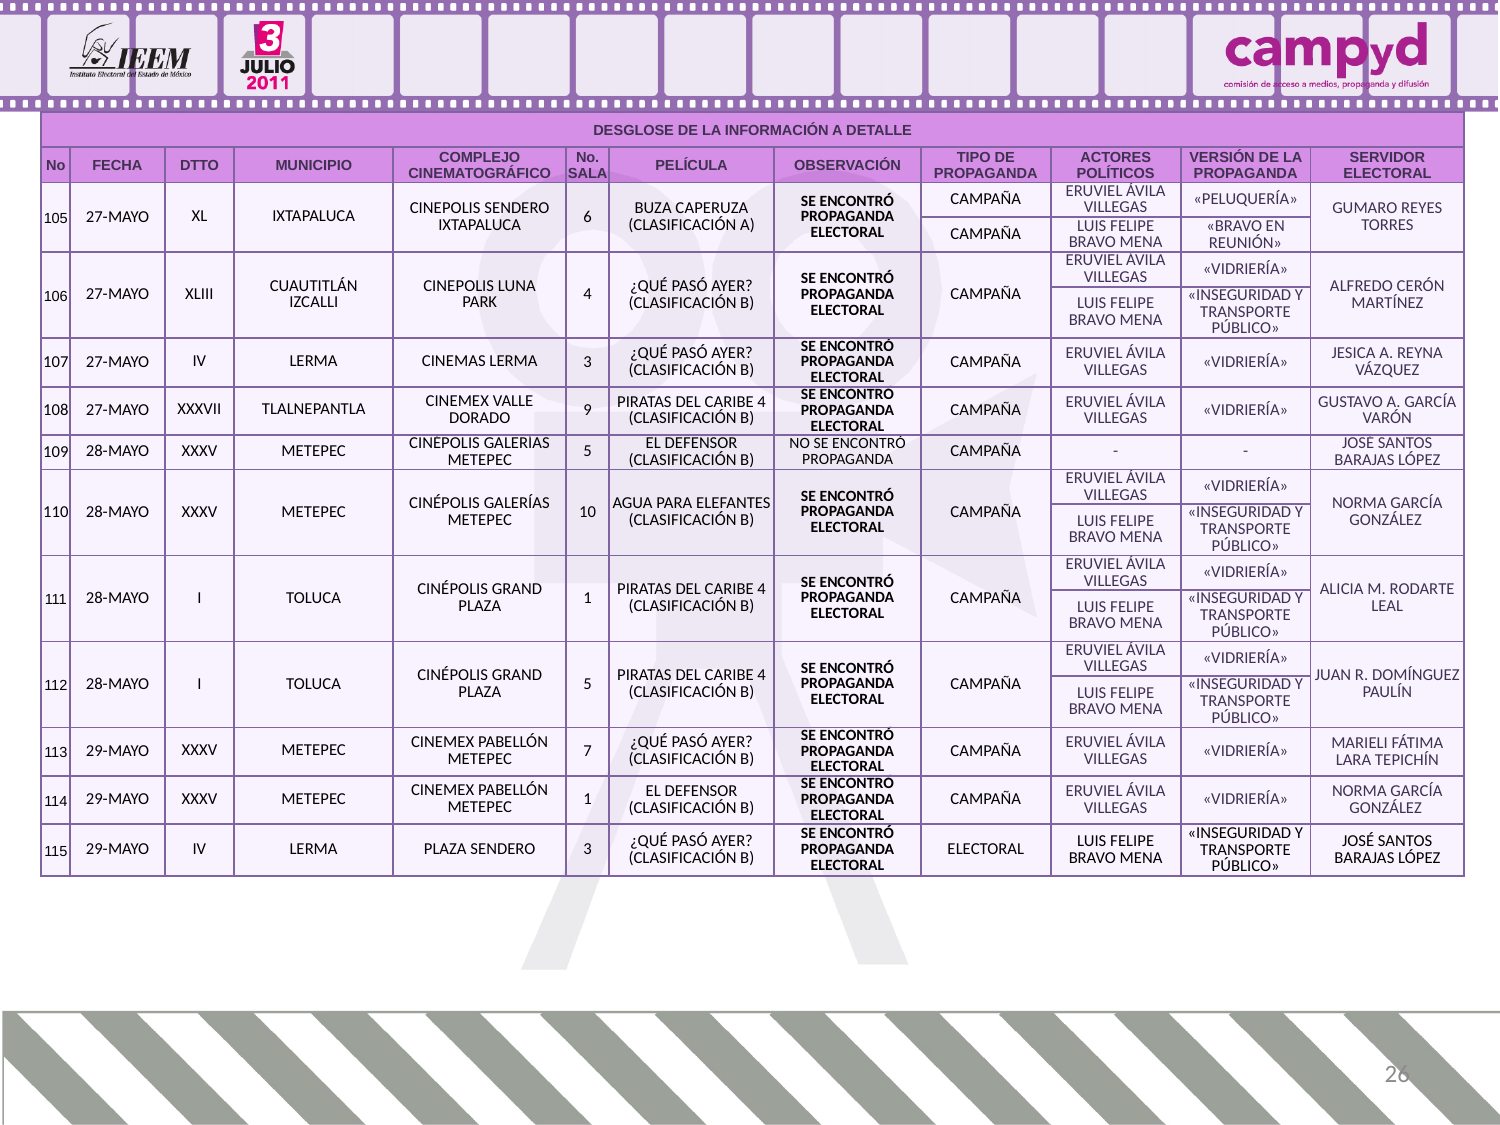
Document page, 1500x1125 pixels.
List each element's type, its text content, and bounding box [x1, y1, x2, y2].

table_cell SERVIDOR ELECTORAL [1311, 148, 1463, 182]
table_cell TIPO DE PROPAGANDA [922, 148, 1050, 182]
table_cell MUNICIPIO [235, 148, 392, 182]
table_cell GUMARO REYES TORRES [1311, 183, 1463, 251]
table_cell CAMPAÑA [922, 436, 1050, 469]
table_cell CINÉPOLIS GRAND PLAZA [394, 642, 565, 727]
table_cell CAMPAÑA [922, 728, 1050, 775]
table_cell 4 [567, 253, 608, 337]
table_cell CAMPAÑA [922, 183, 1050, 216]
table_cell CUAUTITLÁN IZCALLI [235, 253, 392, 337]
picture [0, 0, 1500, 1125]
table_cell CINEPOLIS SENDERO IXTAPALUCA [394, 183, 565, 251]
table_cell METEPEC [235, 728, 392, 775]
table_cell 27-MAYO [71, 183, 164, 251]
table_cell PIRATAS DEL CARIBE 4 (CLASIFICACIÓN B) [610, 642, 773, 727]
table_cell 113 [42, 728, 69, 775]
table_cell 1 [567, 777, 608, 823]
table_cell - [1182, 436, 1310, 469]
table_cell «VIDRIERÍA» [1182, 388, 1310, 434]
table_cell LUIS FELIPE BRAVO MENA [1052, 505, 1180, 555]
table_cell 29-MAYO [71, 777, 164, 823]
table_cell SE ENCONTRÓ PROPAGANDA ELECTORAL [775, 183, 920, 251]
table_cell 28-MAYO [71, 436, 164, 469]
table_cell ALICIA M. RODARTE LEAL [1311, 556, 1463, 641]
table_cell ERUVIEL ÁVILA VILLEGAS [1052, 642, 1180, 675]
table_cell «BRAVO EN REUNIÓN» [1182, 218, 1310, 251]
table_cell 28-MAYO [71, 642, 164, 727]
table_cell 5 [567, 642, 608, 727]
table_cell METEPEC [235, 436, 392, 469]
table_cell SE ENCONTRÓ PROPAGANDA ELECTORAL [775, 253, 920, 337]
table_cell JOSÉ SANTOS BARAJAS LÓPEZ [1311, 825, 1463, 875]
table_cell XLIII [166, 253, 233, 337]
table_cell 6 [567, 183, 608, 251]
table_cell LUIS FELIPE BRAVO MENA [1052, 825, 1180, 875]
table_cell 5 [567, 436, 608, 469]
table_cell CINÉPOLIS GRAND PLAZA [394, 556, 565, 641]
table_cell SE ENCONTRÓ PROPAGANDA ELECTORAL [775, 388, 920, 434]
table_cell ERUVIEL ÁVILA VILLEGAS [1052, 728, 1180, 775]
table_cell ¿QUÉ PASÓ AYER? (CLASIFICACIÓN B) [610, 339, 773, 386]
table_cell IV [166, 339, 233, 386]
table_cell 111 [42, 556, 69, 641]
table_cell PIRATAS DEL CARIBE 4 (CLASIFICACIÓN B) [610, 388, 773, 434]
table_cell XXXV [166, 436, 233, 469]
table_cell PLAZA SENDERO [394, 825, 565, 875]
table_cell IXTAPALUCA [235, 183, 392, 251]
table_cell 10 [567, 470, 608, 555]
table_cell 27-MAYO [71, 339, 164, 386]
table_cell FECHA [71, 148, 164, 182]
table_cell CINÉPOLIS GALERÍAS METEPEC [394, 470, 565, 555]
table_cell I [166, 642, 233, 727]
table_cell PELÍCULA [610, 148, 773, 182]
table_cell CAMPAÑA [922, 642, 1050, 727]
table_cell JOSÉ SANTOS BARAJAS LÓPEZ [1311, 436, 1463, 469]
table_cell XXXV [166, 470, 233, 555]
table_cell SE ENCONTRÓ PROPAGANDA ELECTORAL [775, 728, 920, 775]
table_cell METEPEC [235, 470, 392, 555]
table_cell CAMPAÑA [922, 777, 1050, 823]
slide_number 26 [1074, 1042, 1425, 1103]
table_cell «INSEGURIDAD Y TRANSPORTE PÚBLICO» [1182, 825, 1310, 875]
table_cell TLALNEPANTLA [235, 388, 392, 434]
table_cell CAMPAÑA [922, 218, 1050, 251]
table_cell SE ENCONTRÓ PROPAGANDA ELECTORAL [775, 777, 920, 823]
table_cell LERMA [235, 825, 392, 875]
table_cell 1 [567, 556, 608, 641]
table_cell LUIS FELIPE BRAVO MENA [1052, 591, 1180, 641]
table_cell «VIDRIERÍA» [1182, 556, 1310, 589]
table_cell «INSEGURIDAD Y TRANSPORTE PÚBLICO» [1182, 505, 1310, 555]
table_cell LUIS FELIPE BRAVO MENA [1052, 218, 1180, 251]
table_cell «VIDRIERÍA» [1182, 339, 1310, 386]
table_cell ERUVIEL ÁVILA VILLEGAS [1052, 470, 1180, 503]
table_cell 106 [42, 253, 69, 337]
table_cell MARIELI FÁTIMA LARA TEPICHÍN [1311, 728, 1463, 775]
table_cell CAMPAÑA [922, 470, 1050, 555]
table_cell «VIDRIERÍA» [1182, 777, 1310, 823]
table_cell 3 [567, 825, 608, 875]
table_cell 110 [42, 470, 69, 555]
table_cell CINEMEX PABELLÓN METEPEC [394, 777, 565, 823]
table_cell SE ENCONTRÓ PROPAGANDA ELECTORAL [775, 470, 920, 555]
table_cell ¿QUÉ PASÓ AYER? (CLASIFICACIÓN B) [610, 253, 773, 337]
table_cell EL DEFENSOR (CLASIFICACIÓN B) [610, 436, 773, 469]
table_cell «INSEGURIDAD Y TRANSPORTE PÚBLICO» [1182, 591, 1310, 641]
table_cell 114 [42, 777, 69, 823]
table_cell ERUVIEL ÁVILA VILLEGAS [1052, 339, 1180, 386]
table_cell EL DEFENSOR (CLASIFICACIÓN B) [610, 777, 773, 823]
table_cell 27-MAYO [71, 388, 164, 434]
table_cell 28-MAYO [71, 470, 164, 555]
table_cell CAMPAÑA [922, 388, 1050, 434]
table_cell OBSERVACIÓN [775, 148, 920, 182]
table_cell 108 [42, 388, 69, 434]
table_cell SE ENCONTRÓ PROPAGANDA ELECTORAL [775, 642, 920, 727]
table_cell ERUVIEL ÁVILA VILLEGAS [1052, 556, 1180, 589]
table_cell 29-MAYO [71, 825, 164, 875]
table_cell SE ENCONTRÓ PROPAGANDA ELECTORAL [775, 825, 920, 875]
table_cell NO SE ENCONTRÓ PROPAGANDA [775, 436, 920, 469]
table_cell VERSIÓN DE LA PROPAGANDA [1182, 148, 1310, 182]
table_cell LERMA [235, 339, 392, 386]
table_cell LUIS FELIPE BRAVO MENA [1052, 677, 1180, 727]
table_cell ERUVIEL ÁVILA VILLEGAS [1052, 388, 1180, 434]
table_cell METEPEC [235, 777, 392, 823]
table_cell TOLUCA [235, 642, 392, 727]
table_cell DTTO [166, 148, 233, 182]
table_cell BUZA CAPERUZA (CLASIFICACIÓN A) [610, 183, 773, 251]
table_cell ¿QUÉ PASÓ AYER? (CLASIFICACIÓN B) [610, 728, 773, 775]
table_cell CINEMEX VALLE DORADO [394, 388, 565, 434]
table_cell CAMPAÑA [922, 556, 1050, 641]
table_cell SE ENCONTRÓ PROPAGANDA ELECTORAL [775, 556, 920, 641]
table_cell CAMPAÑA [922, 253, 1050, 337]
table_cell ELECTORAL [922, 825, 1050, 875]
table_cell 28-MAYO [71, 556, 164, 641]
table_cell 107 [42, 339, 69, 386]
table_cell 9 [567, 388, 608, 434]
table_cell I [166, 556, 233, 641]
table_cell CINEMAS LERMA [394, 339, 565, 386]
table_cell «INSEGURIDAD Y TRANSPORTE PÚBLICO» [1182, 288, 1310, 337]
table_cell PIRATAS DEL CARIBE 4 (CLASIFICACIÓN B) [610, 556, 773, 641]
table_cell «VIDRIERÍA» [1182, 728, 1310, 775]
table_cell ¿QUÉ PASÓ AYER? (CLASIFICACIÓN B) [610, 825, 773, 875]
table_cell 29-MAYO [71, 728, 164, 775]
table_cell - [1052, 436, 1180, 469]
table_cell 7 [567, 728, 608, 775]
table_cell NORMA GARCÍA GONZÁLEZ [1311, 777, 1463, 823]
table_cell GUSTAVO A. GARCÍA VARÓN [1311, 388, 1463, 434]
table_cell 115 [42, 825, 69, 875]
table_cell CINEMEX PABELLÓN METEPEC [394, 728, 565, 775]
table_cell COMPLEJO CINEMATOGRÁFICO [394, 148, 565, 182]
table_cell TOLUCA [235, 556, 392, 641]
table_cell CINEPOLIS LUNA PARK [394, 253, 565, 337]
table_cell XXXV [166, 777, 233, 823]
table_cell 27-MAYO [71, 253, 164, 337]
table_cell No [42, 148, 69, 182]
table_header DESGLOSE DE LA INFORMACIÓN A DETALLE [42, 113, 1463, 146]
table_cell ERUVIEL ÁVILA VILLEGAS [1052, 183, 1180, 216]
table_cell «VIDRIERÍA» [1182, 642, 1310, 675]
table_cell CINÉPOLIS GALERÍAS METEPEC [394, 436, 565, 469]
table_cell ALFREDO CERÓN MARTÍNEZ [1311, 253, 1463, 337]
table_cell ACTORES POLÍTICOS [1052, 148, 1180, 182]
table_cell XXXV [166, 728, 233, 775]
table_cell No. SALA [567, 148, 608, 182]
table_cell «VIDRIERÍA» [1182, 470, 1310, 503]
table_cell JESICA A. REYNA VÁZQUEZ [1311, 339, 1463, 386]
table_cell XL [166, 183, 233, 251]
table_cell «INSEGURIDAD Y TRANSPORTE PÚBLICO» [1182, 677, 1310, 727]
table_cell ERUVIEL ÁVILA VILLEGAS [1052, 777, 1180, 823]
table_cell NORMA GARCÍA GONZÁLEZ [1311, 470, 1463, 555]
table_cell 112 [42, 642, 69, 727]
table_cell JUAN R. DOMÍNGUEZ PAULÍN [1311, 642, 1463, 727]
table_cell LUIS FELIPE BRAVO MENA [1052, 288, 1180, 337]
table_cell 109 [42, 436, 69, 469]
table_cell CAMPAÑA [922, 339, 1050, 386]
table_cell «PELUQUERÍA» [1182, 183, 1310, 216]
table_cell «VIDRIERÍA» [1182, 253, 1310, 286]
table_cell XXXVII [166, 388, 233, 434]
table_cell ERUVIEL ÁVILA VILLEGAS [1052, 253, 1180, 286]
table_cell IV [166, 825, 233, 875]
table_cell 105 [42, 183, 69, 251]
table_cell 3 [567, 339, 608, 386]
table_cell SE ENCONTRÓ PROPAGANDA ELECTORAL [775, 339, 920, 386]
table_cell AGUA PARA ELEFANTES (CLASIFICACIÓN B) [610, 470, 773, 555]
